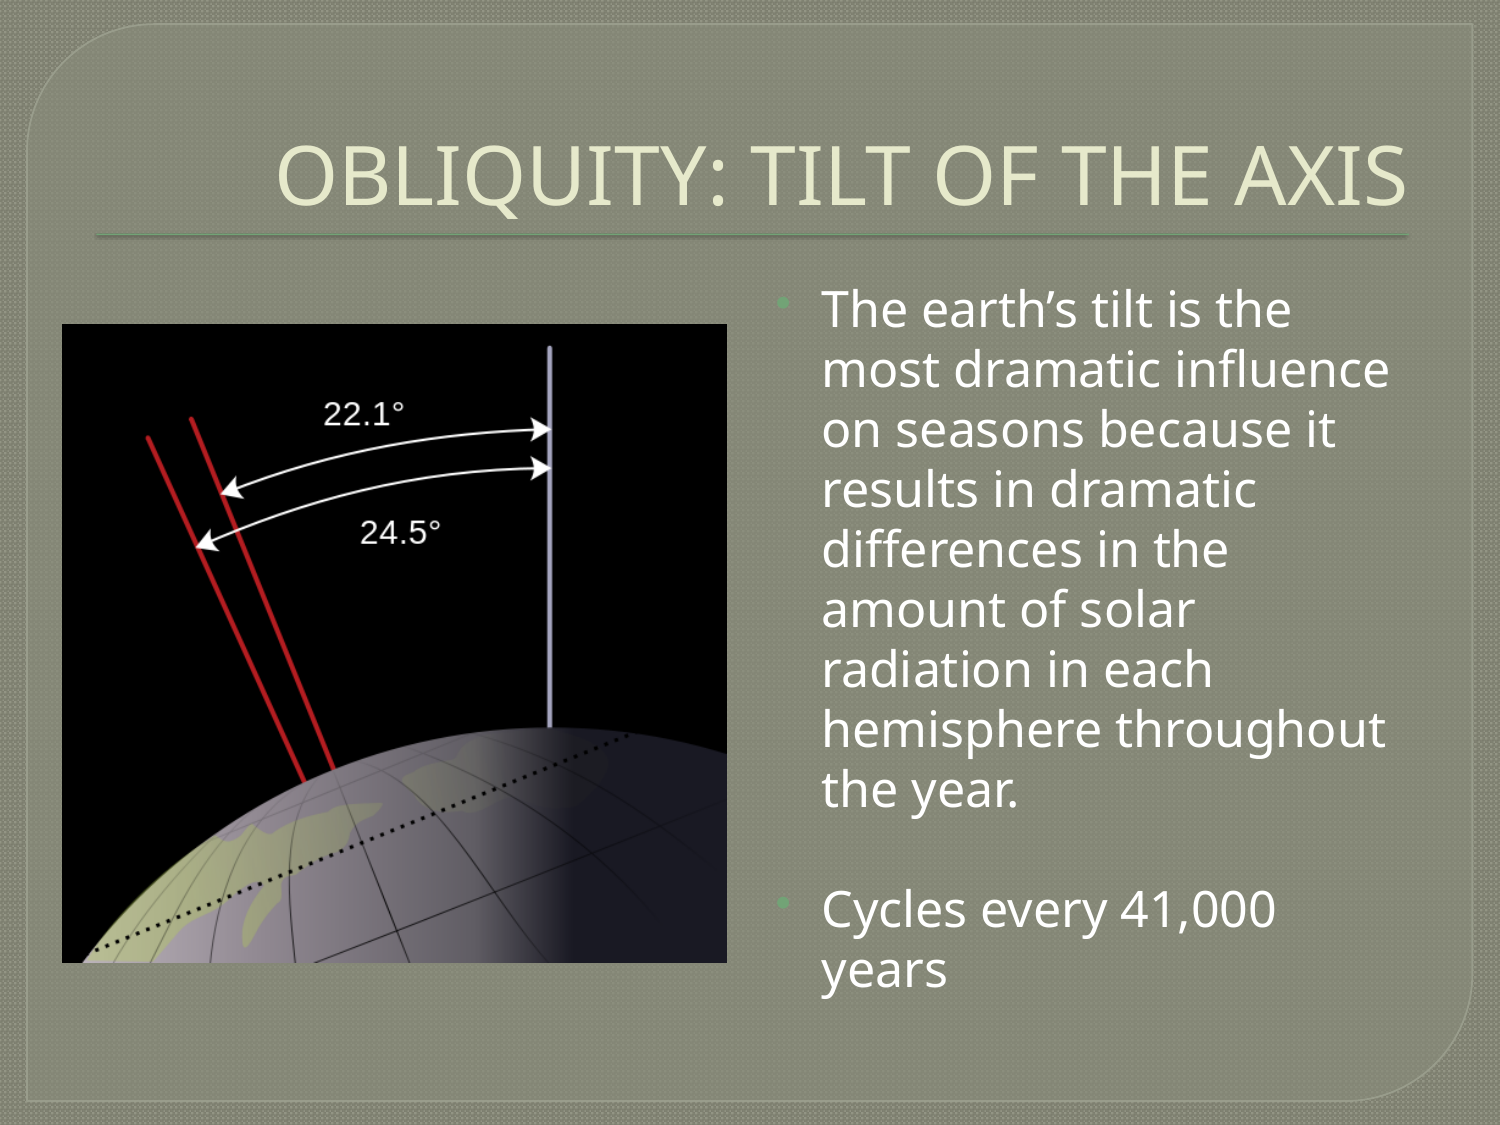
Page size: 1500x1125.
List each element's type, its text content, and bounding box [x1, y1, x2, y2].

title OBLIQUITY: TILT OF THE AXIS [75, 41, 1425, 230]
list The earth’s tilt is the most dramatic influence on seasons because it results in dramatic differences in the amount of solar radiation in each hemisphere throughout the year. Cycles every 41,000 years [762, 270, 1425, 1013]
picture [62, 324, 727, 963]
